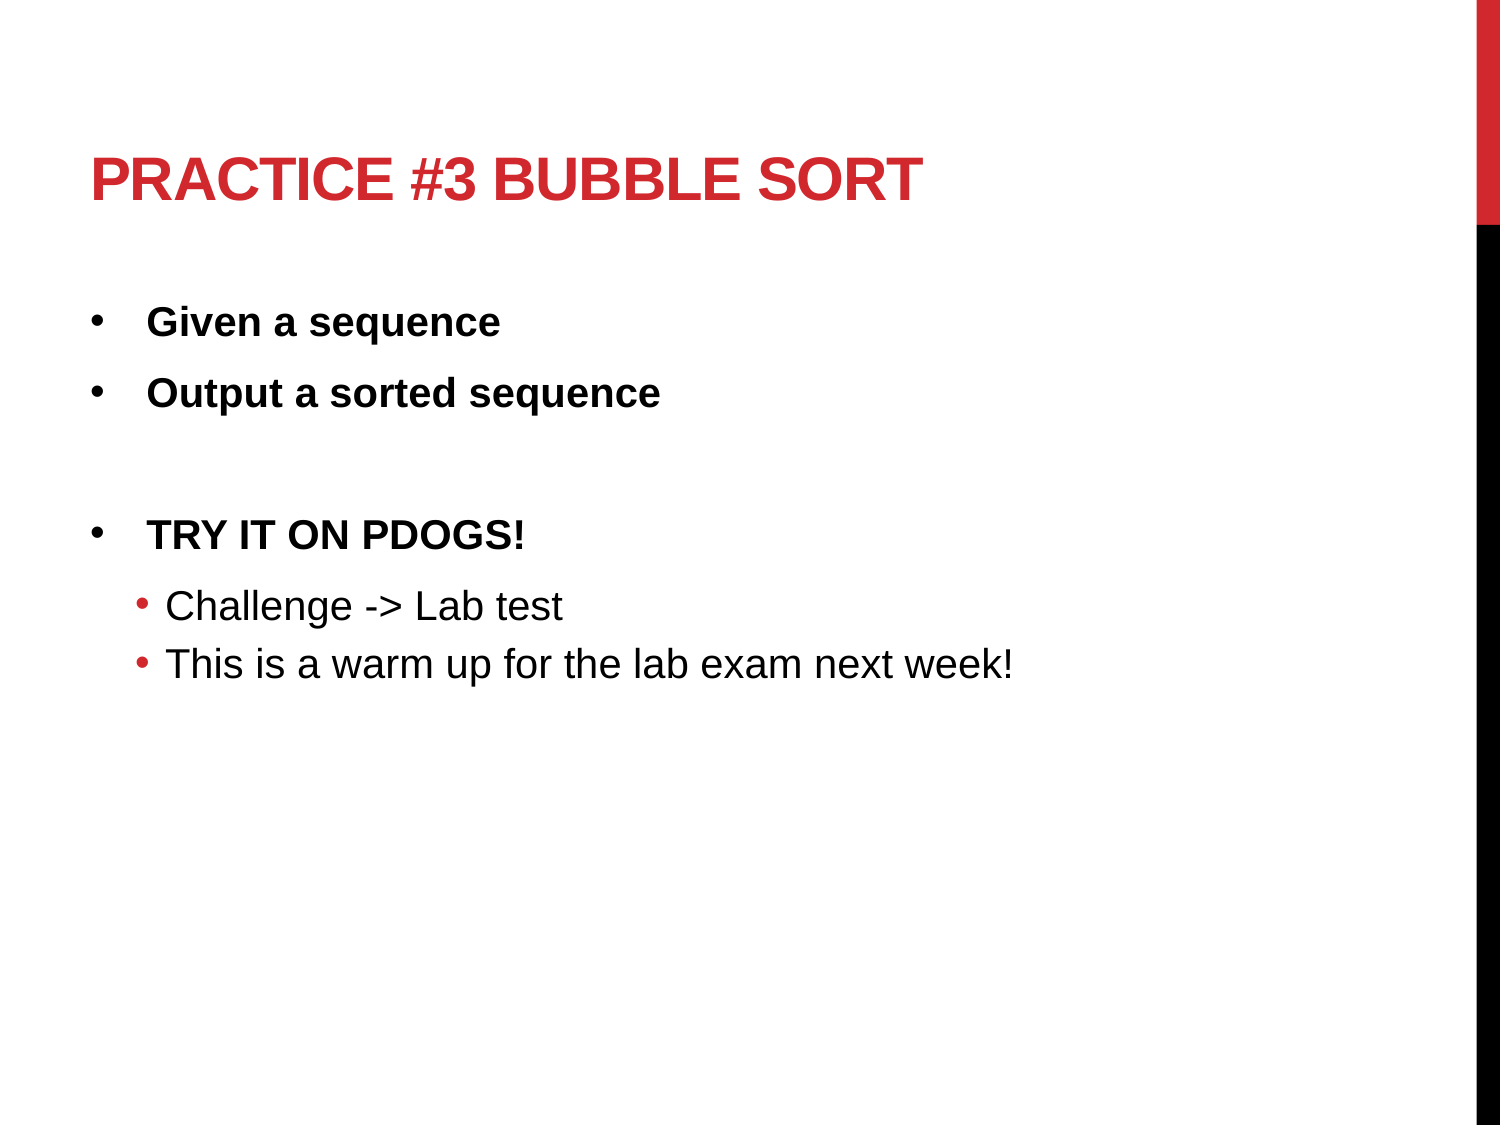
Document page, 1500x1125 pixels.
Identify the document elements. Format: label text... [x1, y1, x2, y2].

text_box Practice #3 Bubble sort [74, 81, 1091, 220]
list Given a sequence Output a sorted sequence TRY IT ON PDOGS! Challenge -> Lab test This is a warm up for the lab exam next week! [75, 287, 1325, 1005]
